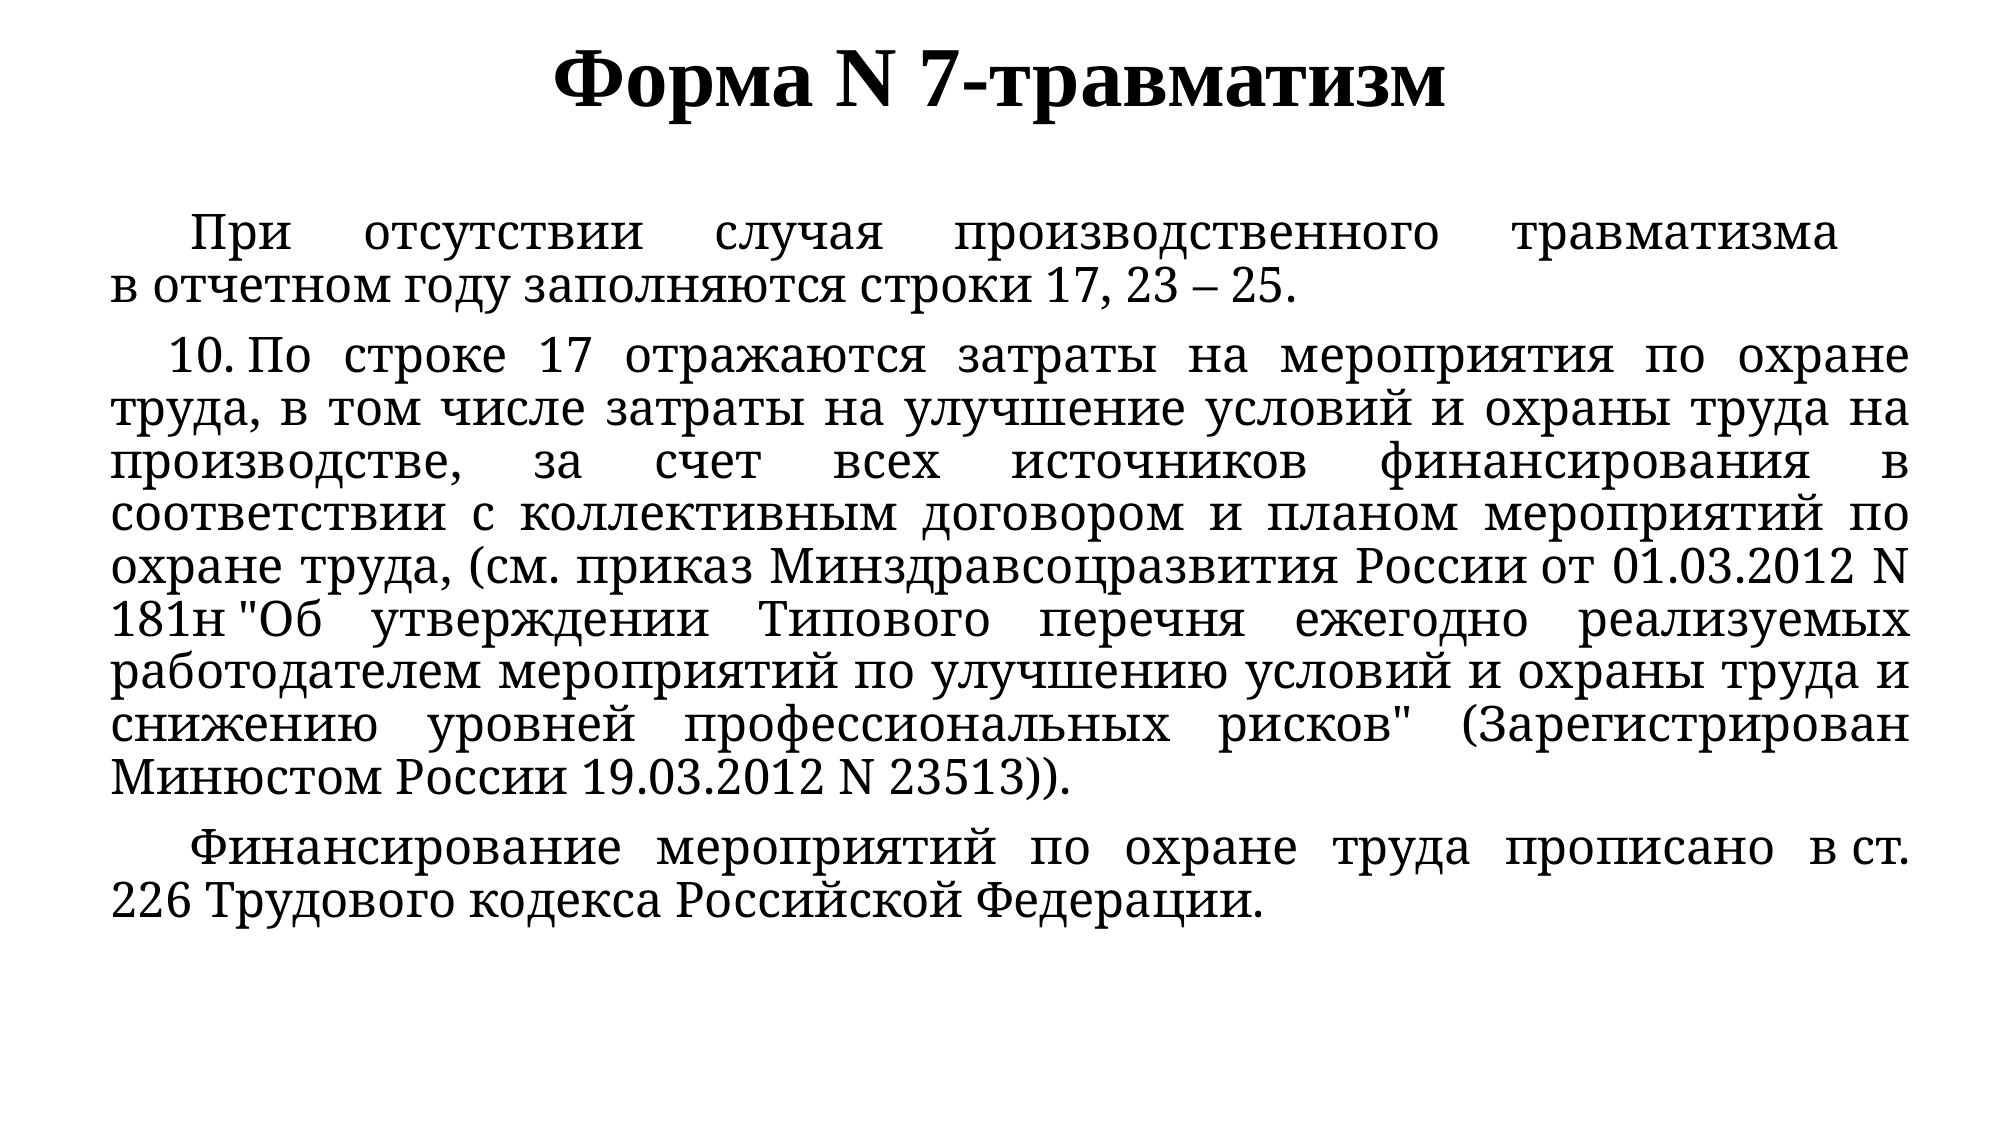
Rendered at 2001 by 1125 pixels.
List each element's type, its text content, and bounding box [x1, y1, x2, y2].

list При отсутствии случая производственного травматизма в отчетном году заполняются строки 17, 23 – 25. По строке 17 отражаются затраты на мероприятия по охране труда, в том числе затраты на улучшение условий и охраны труда на производстве, за счет всех источников финансирования в соответствии с коллективным договором и планом мероприятий по охране труда, (см. приказ Минздравсоцразвития России от 01.03.2012 N 181н "Об утверждении Типового перечня ежегодно реализуемых работодателем мероприятий по улучшению условий и охраны труда и снижению уровней профессиональных рисков" (Зарегистрирован Минюстом России 19.03.2012 N 23513)). Финансирование мероприятий по охране труда прописано в ст. 226 Трудового кодекса Российской Федерации. [95, 200, 1928, 949]
title Форма N 7-травматизм [137, 24, 1863, 133]
